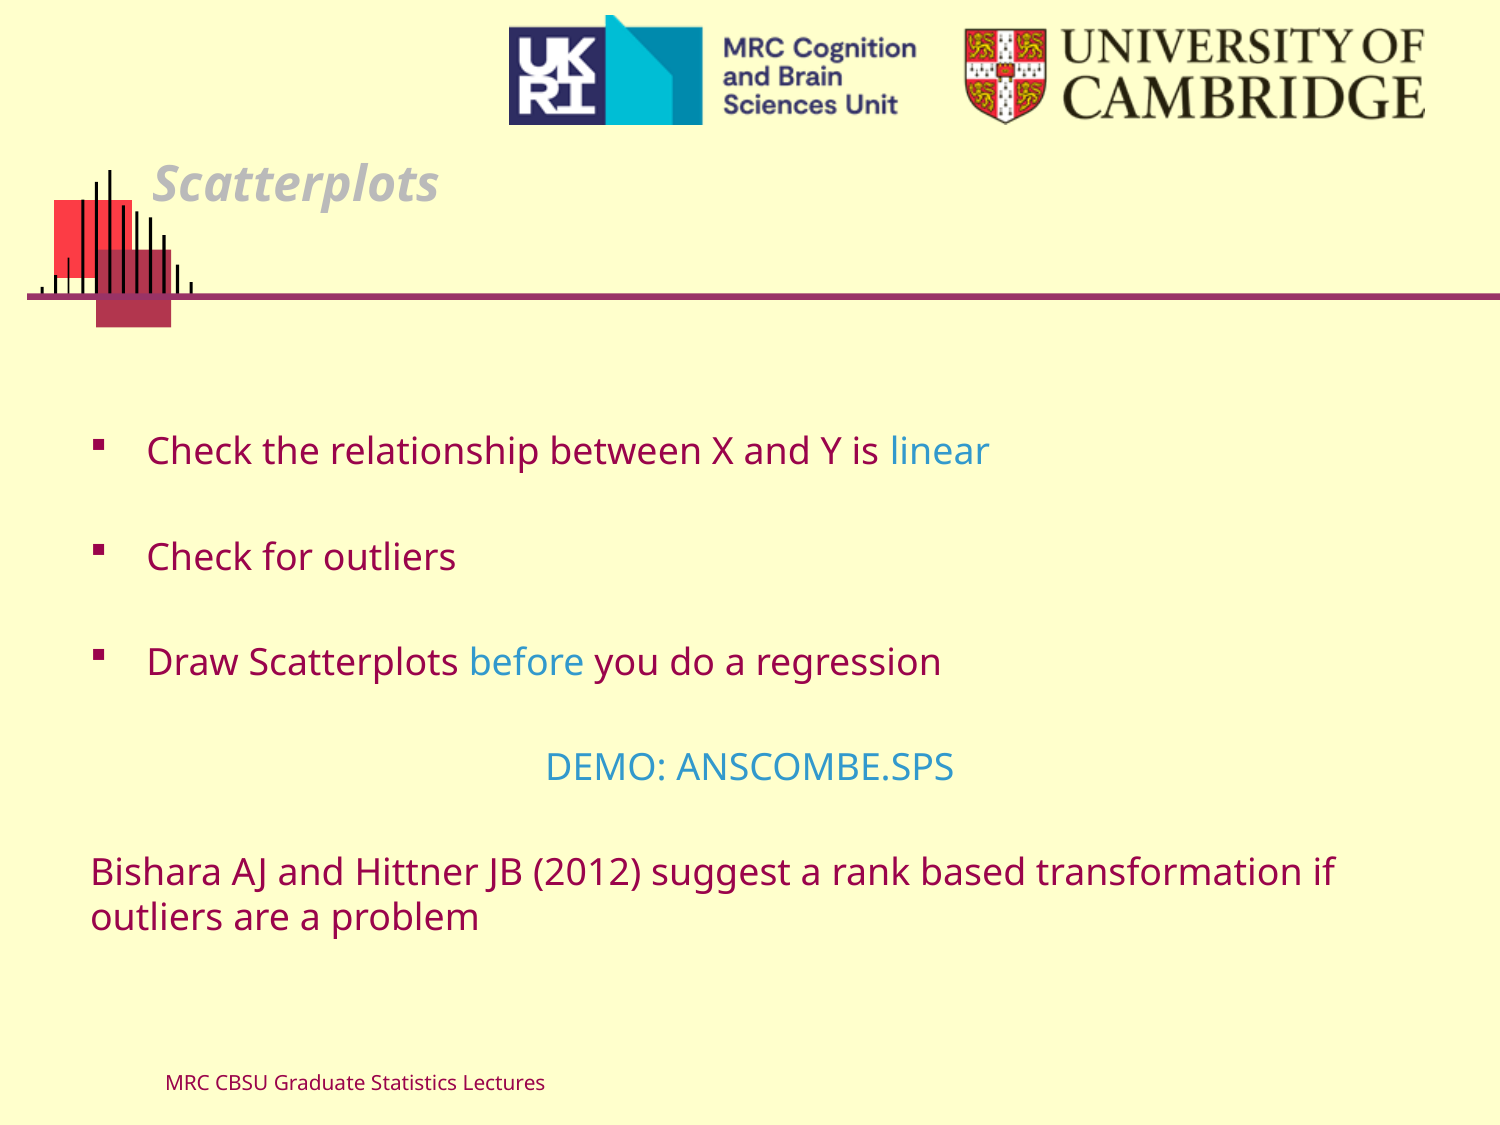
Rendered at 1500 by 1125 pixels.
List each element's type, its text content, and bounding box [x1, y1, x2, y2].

title Scatterplots [137, 137, 988, 233]
footer MRC CBSU Graduate Statistics Lectures [149, 1062, 988, 1101]
picture [509, 15, 1425, 125]
list Check the relationship between X and Y is linear Check for outliers Draw Scatterplots before you do a regression DEMO: ANSCOMBE.SPS Bishara AJ and Hittner JB (2012) suggest a rank based transformation if outliers are a problem [75, 262, 1425, 1038]
